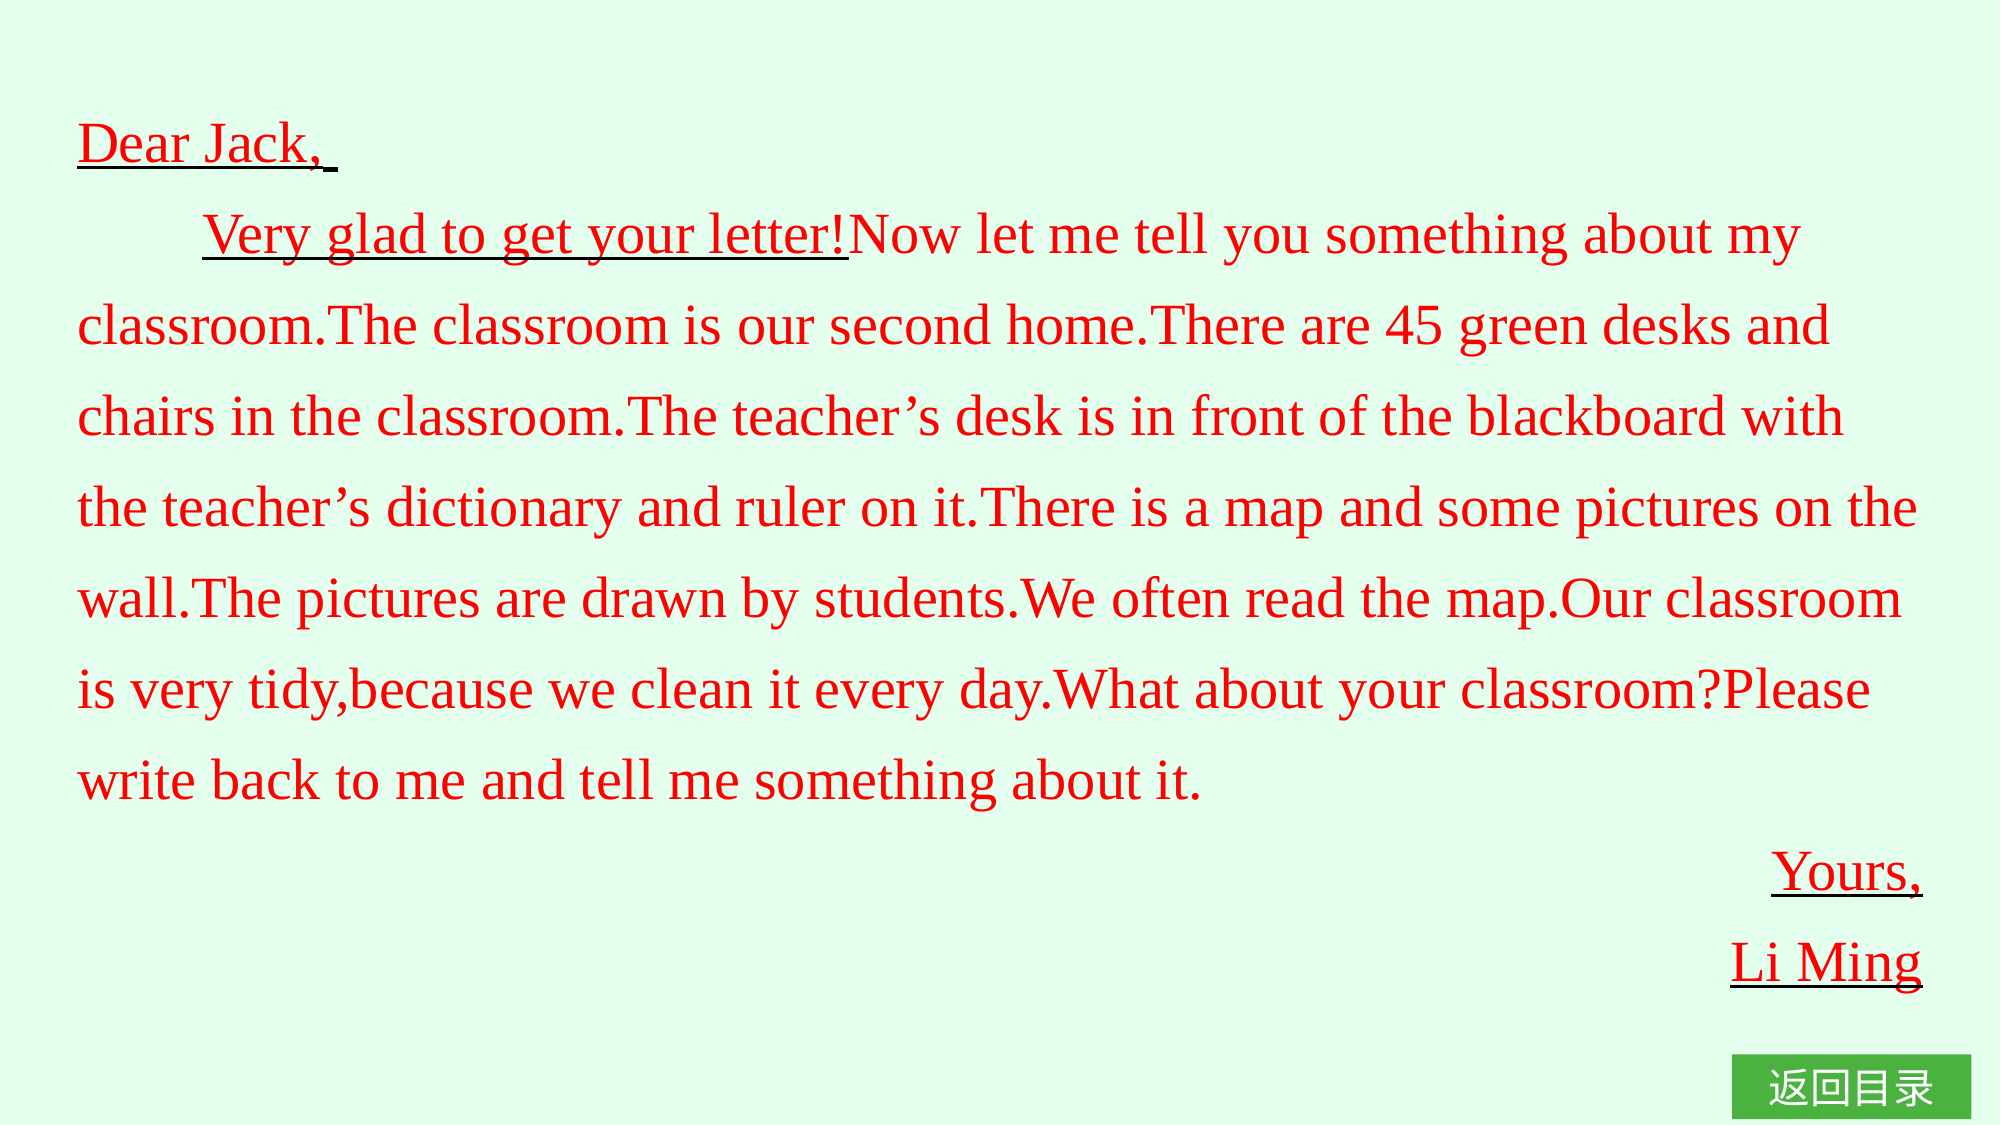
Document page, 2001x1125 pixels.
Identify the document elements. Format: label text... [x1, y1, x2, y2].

text_box Dear Jack, Very glad to get your letter!Now let me tell you something about my classroom.The classroom is our second home.There are 45 green desks and chairs in the classroom.The teacher’s desk is in front of the blackboard with the teacher’s dictionary and ruler on it.There is a map and some pictures on the wall.The pictures are drawn by students.We often read the map.Our classroom is very tidy,because we clean it every day.What about your classroom?Please write back to me and tell me something about it. Yours, Li Ming [62, 76, 1938, 1001]
